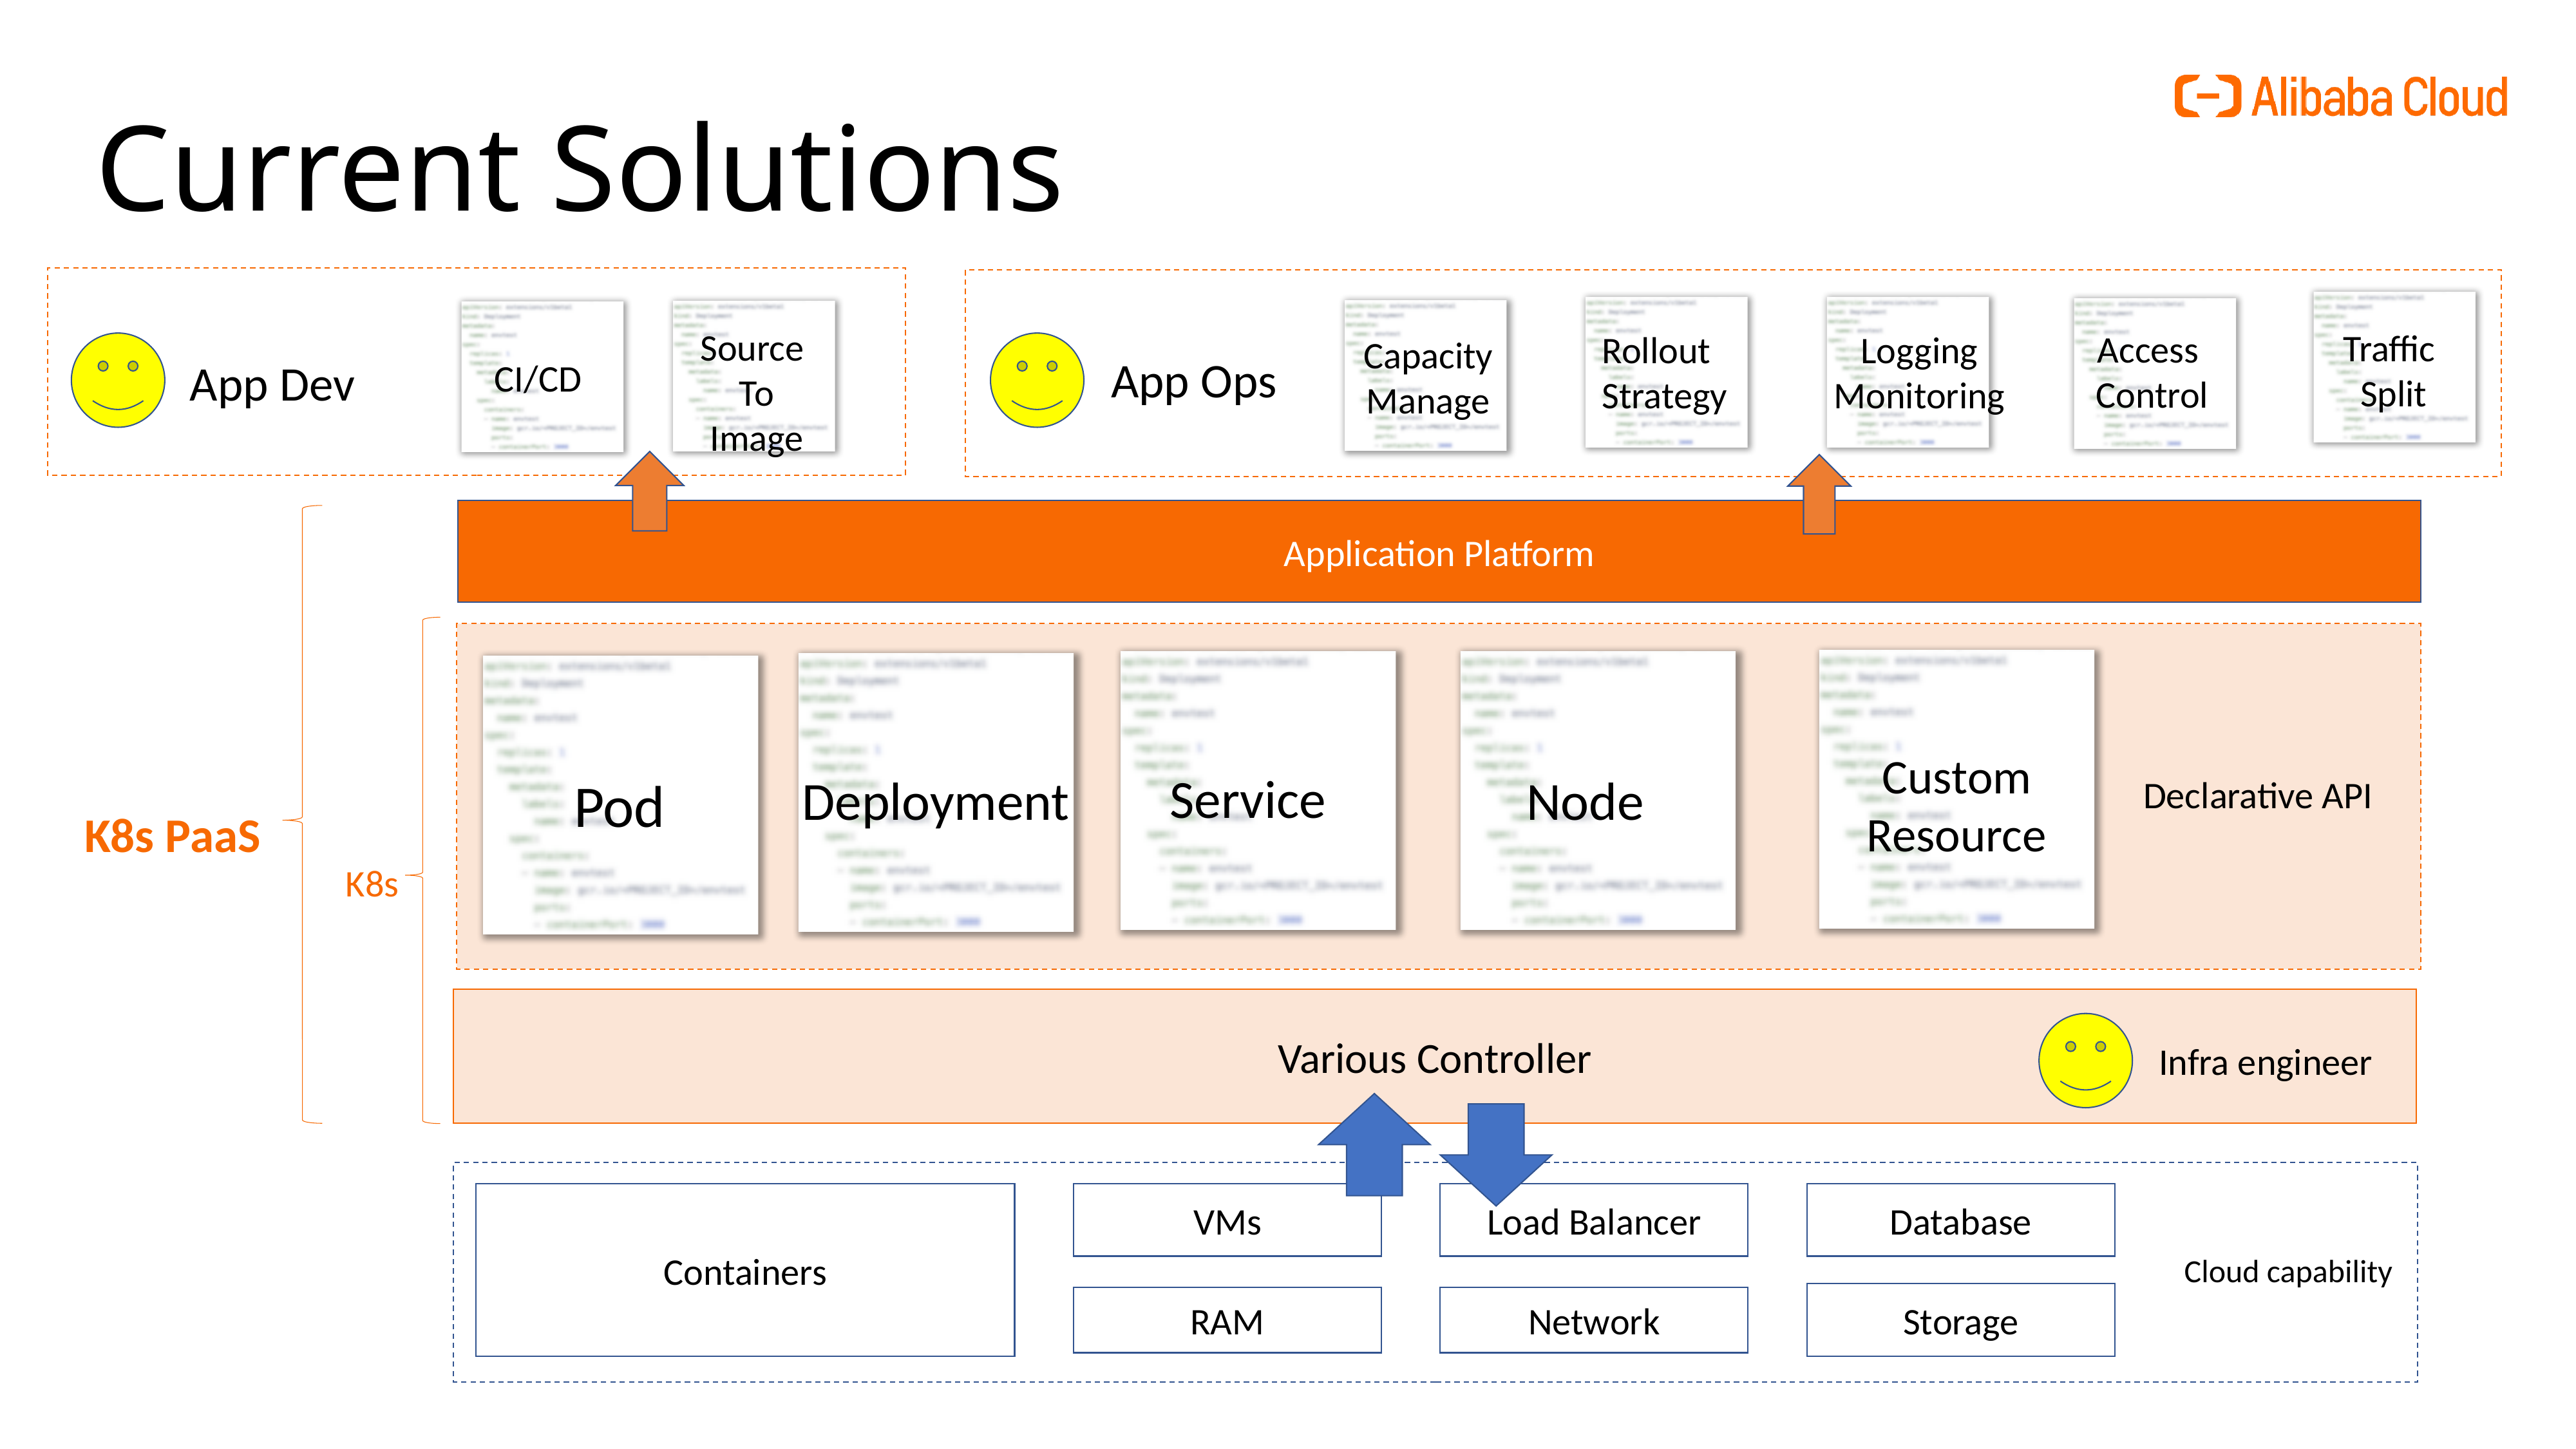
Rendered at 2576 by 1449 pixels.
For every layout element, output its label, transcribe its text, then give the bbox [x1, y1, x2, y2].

picture [2175, 75, 2507, 117]
text_box Current Solutions [86, 88, 1974, 240]
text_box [47, 268, 2501, 1382]
